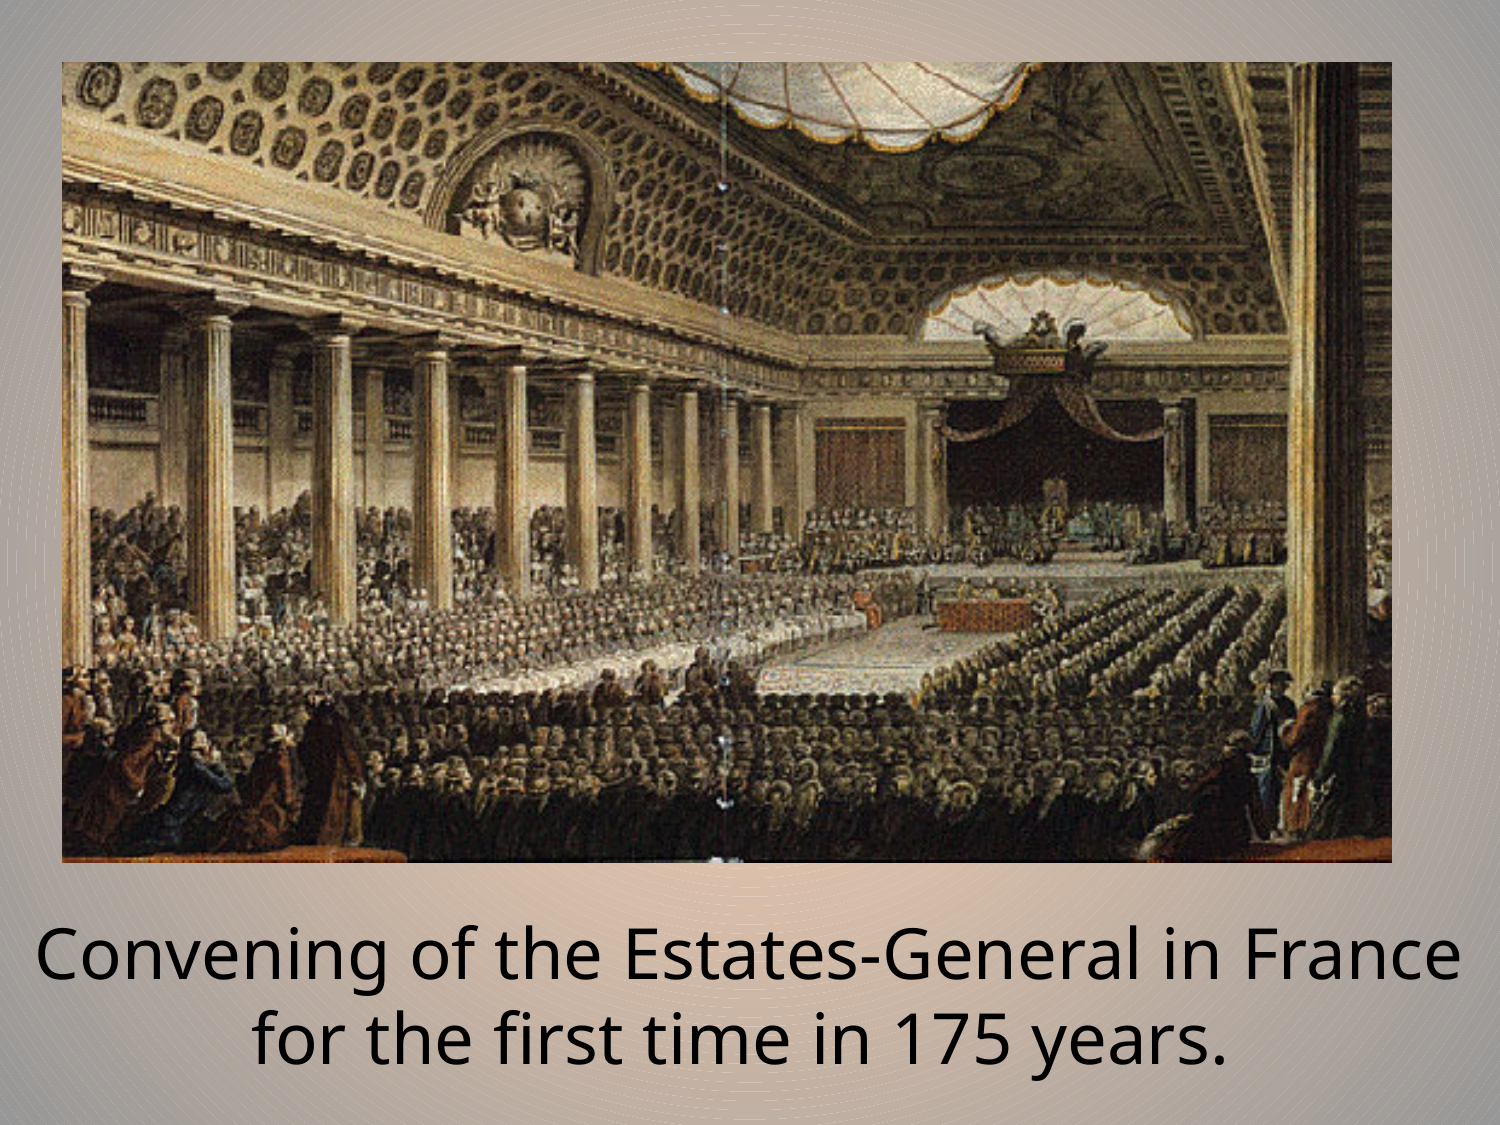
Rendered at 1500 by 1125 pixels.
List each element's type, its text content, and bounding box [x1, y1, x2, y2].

picture [62, 62, 1392, 863]
title Convening of the Estates-General in France for the first time in 175 years. [0, 900, 1500, 1088]
